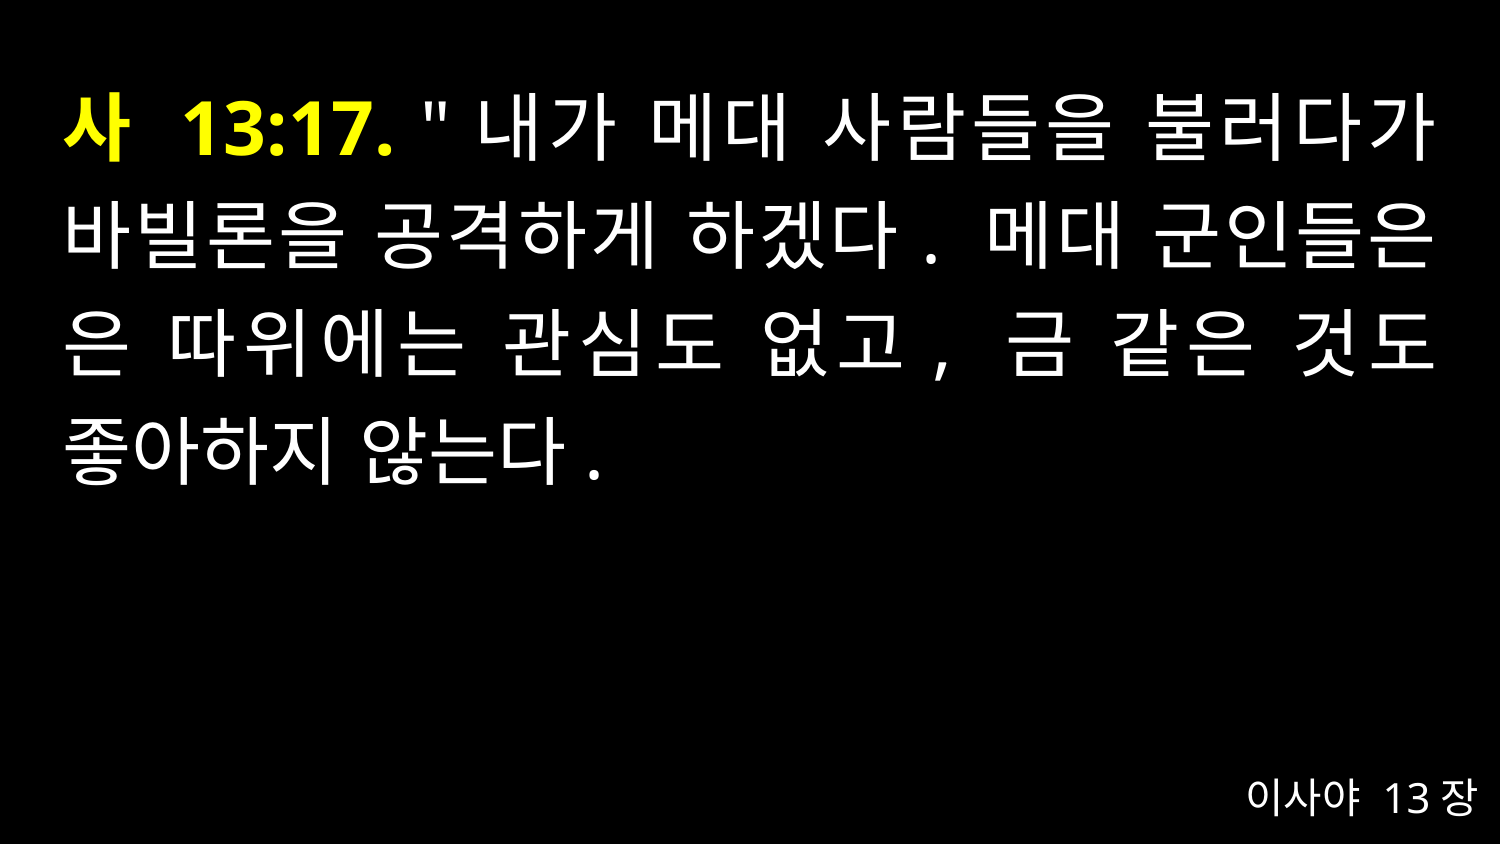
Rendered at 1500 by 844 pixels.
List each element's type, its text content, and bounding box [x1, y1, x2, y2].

subtitle 이사야 13장 [916, 770, 1500, 844]
title 사 13:17. "내가 메대 사람들을 불러다가 바빌론을 공격하게 하겠다. 메대 군인들은 은 따위에는 관심도 없고, 금 같은 것도 좋아하지 않는다. [0, 0, 1500, 844]
